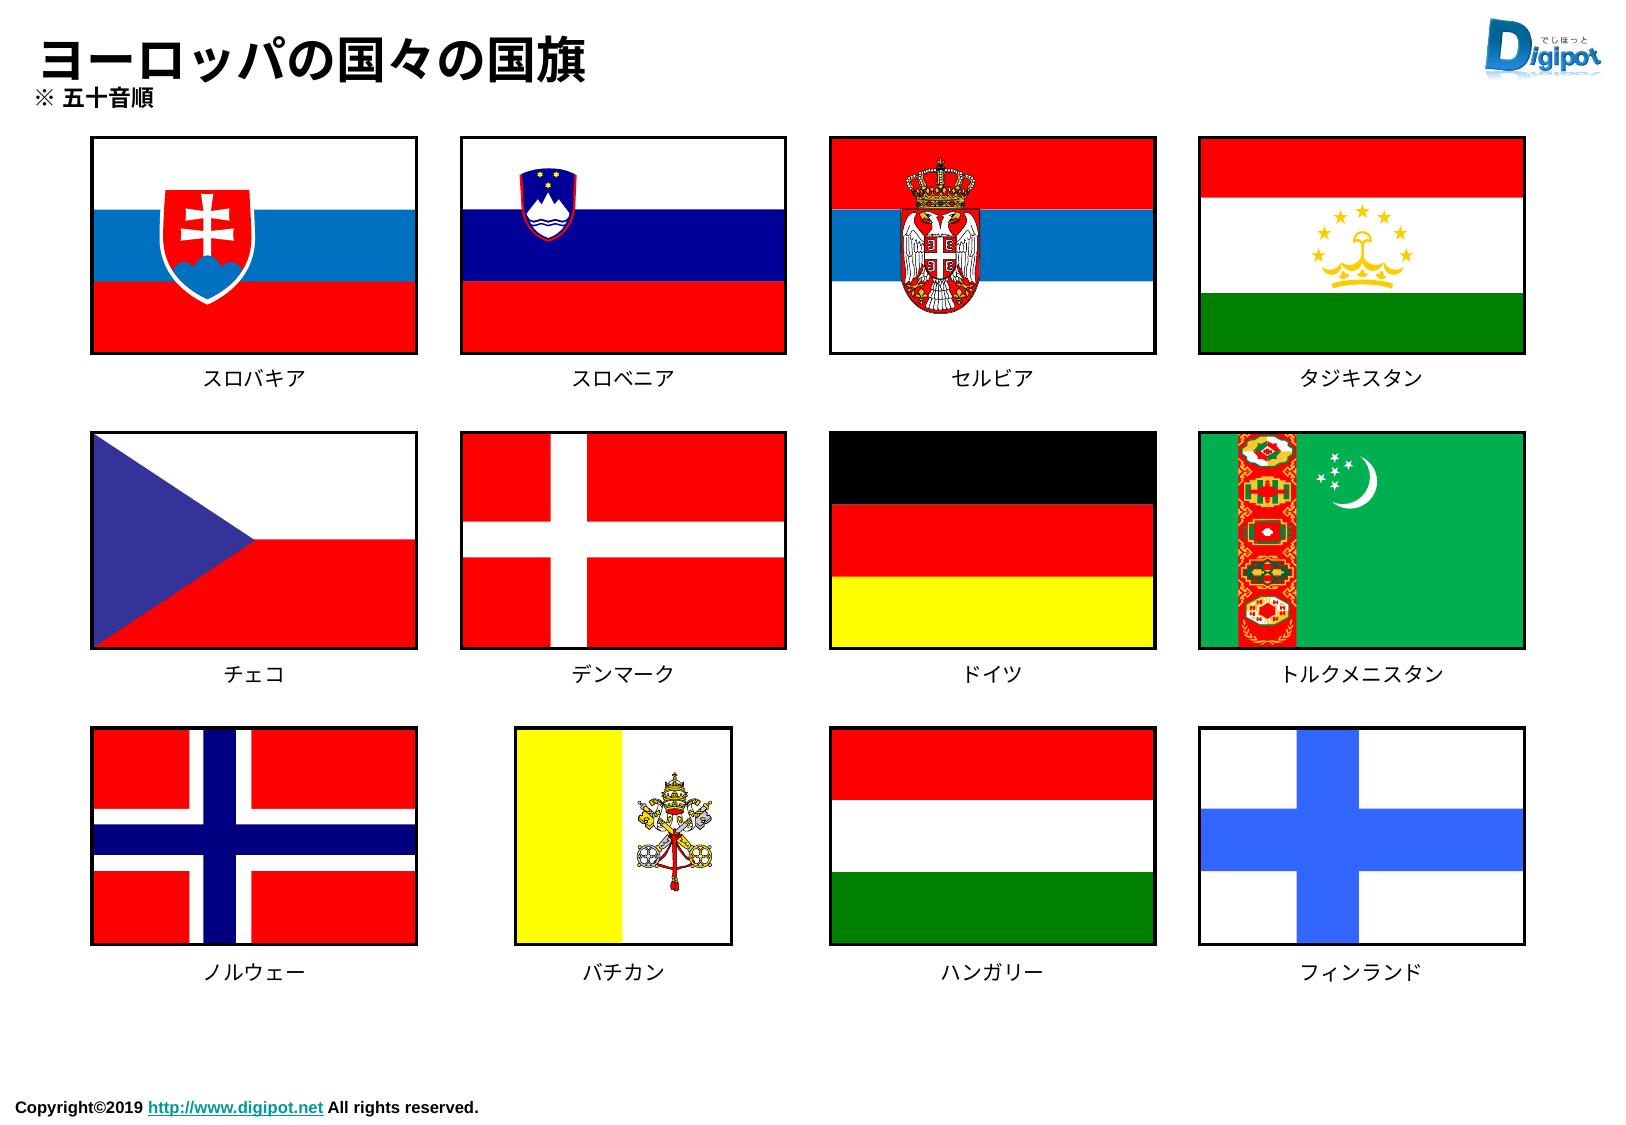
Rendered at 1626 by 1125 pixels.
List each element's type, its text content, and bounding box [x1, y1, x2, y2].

text_box チェコ [91, 654, 417, 694]
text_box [1199, 137, 1525, 354]
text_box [830, 727, 1156, 945]
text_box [91, 727, 417, 945]
text_box バチカン [461, 952, 786, 993]
text_box ※五十音順 [19, 76, 169, 119]
text_box フィンランド [1199, 952, 1525, 993]
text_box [829, 137, 1156, 354]
text_box スロベニア [461, 358, 786, 399]
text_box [830, 432, 1156, 649]
text_box セルビア [830, 358, 1156, 399]
text_box ドイツ [830, 654, 1156, 694]
text_box スロバキア [91, 358, 417, 399]
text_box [91, 137, 418, 354]
text_box ハンガリー [830, 952, 1156, 993]
text_box トルクメニスタン [1199, 654, 1525, 694]
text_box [461, 137, 787, 354]
text_box デンマーク [461, 654, 786, 694]
text_box タジキスタン [1199, 358, 1525, 399]
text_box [91, 432, 417, 649]
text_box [461, 432, 786, 649]
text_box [1199, 432, 1525, 650]
text_box ノルウェー [91, 952, 417, 993]
title ヨーロッパの国々の国旗 [21, 19, 881, 98]
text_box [1198, 727, 1525, 945]
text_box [515, 727, 732, 945]
picture [1485, 18, 1602, 82]
